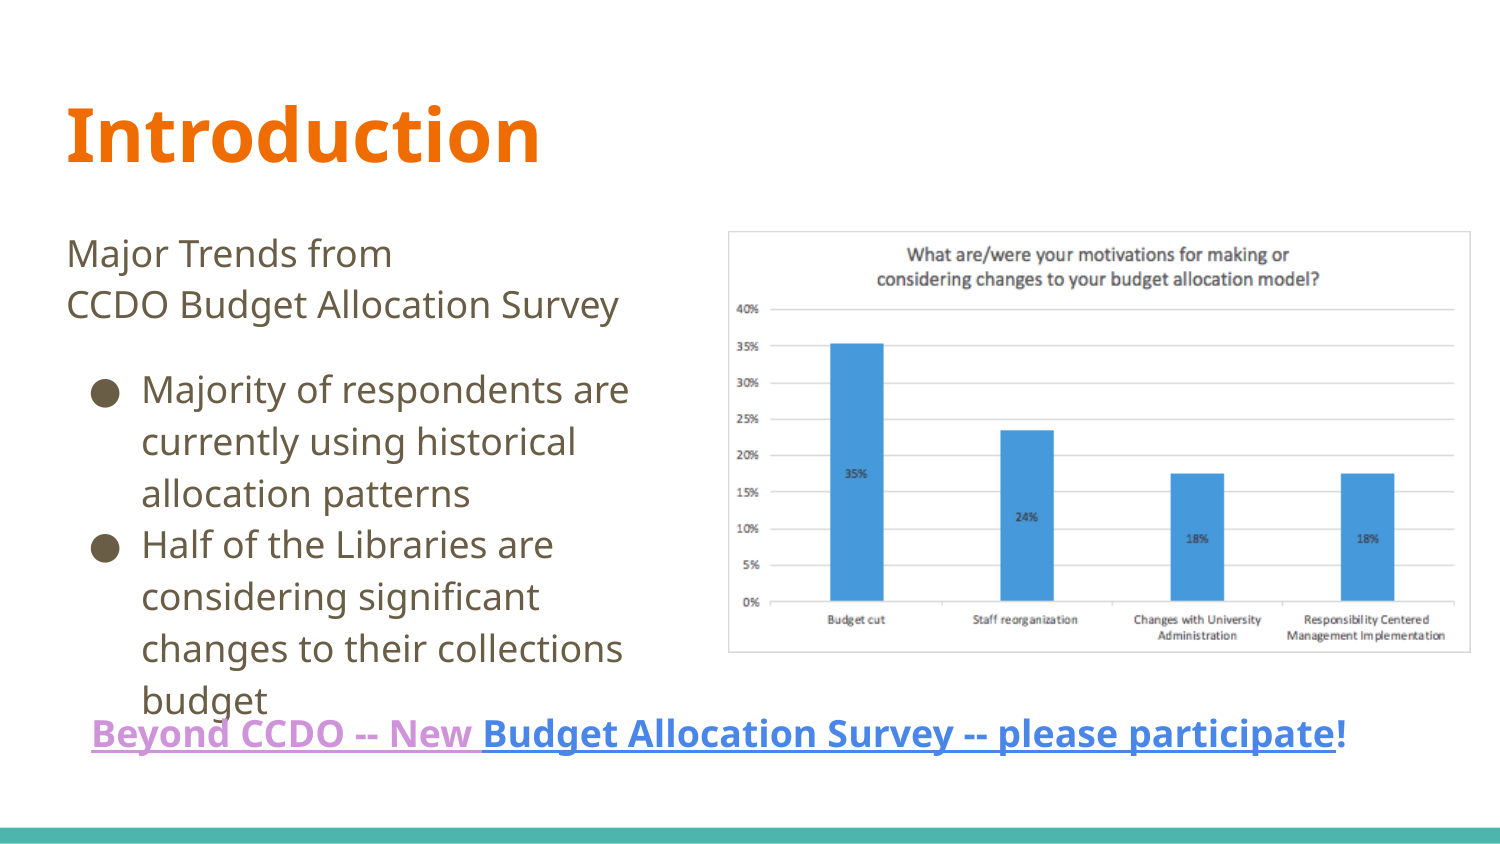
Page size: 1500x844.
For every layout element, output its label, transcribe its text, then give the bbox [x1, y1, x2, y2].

picture [728, 230, 1472, 653]
list Major Trends from CCDO Budget Allocation Survey Majority of respondents are currently using historical allocation patterns Half of the Libraries are considering significant changes to their collections budget [51, 207, 707, 750]
text_box Beyond CCDO -- New Budget Allocation Survey -- please participate! [76, 694, 1384, 757]
title Introduction [51, 72, 1449, 189]
